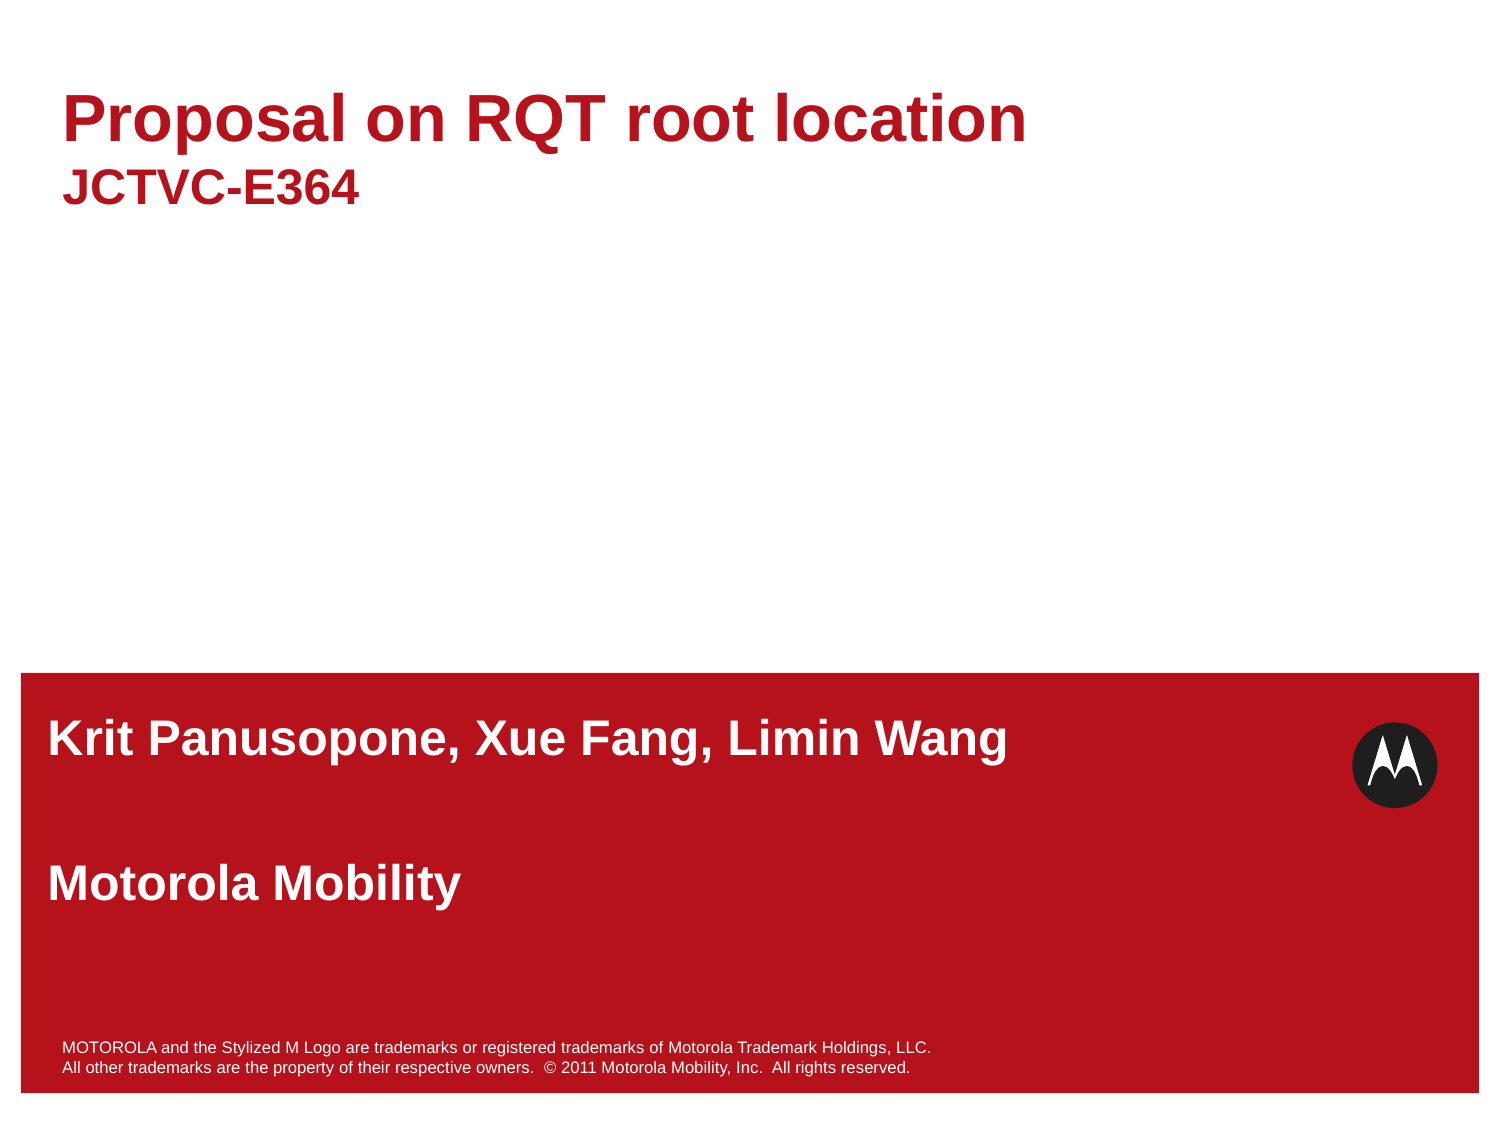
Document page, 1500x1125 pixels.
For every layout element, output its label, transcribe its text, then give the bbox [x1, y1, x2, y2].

title Proposal on RQT root location JCTVC-E364 [62, 68, 1338, 216]
subtitle Krit Panusopone, Xue Fang, Limin Wang Motorola Mobility [47, 705, 1332, 944]
